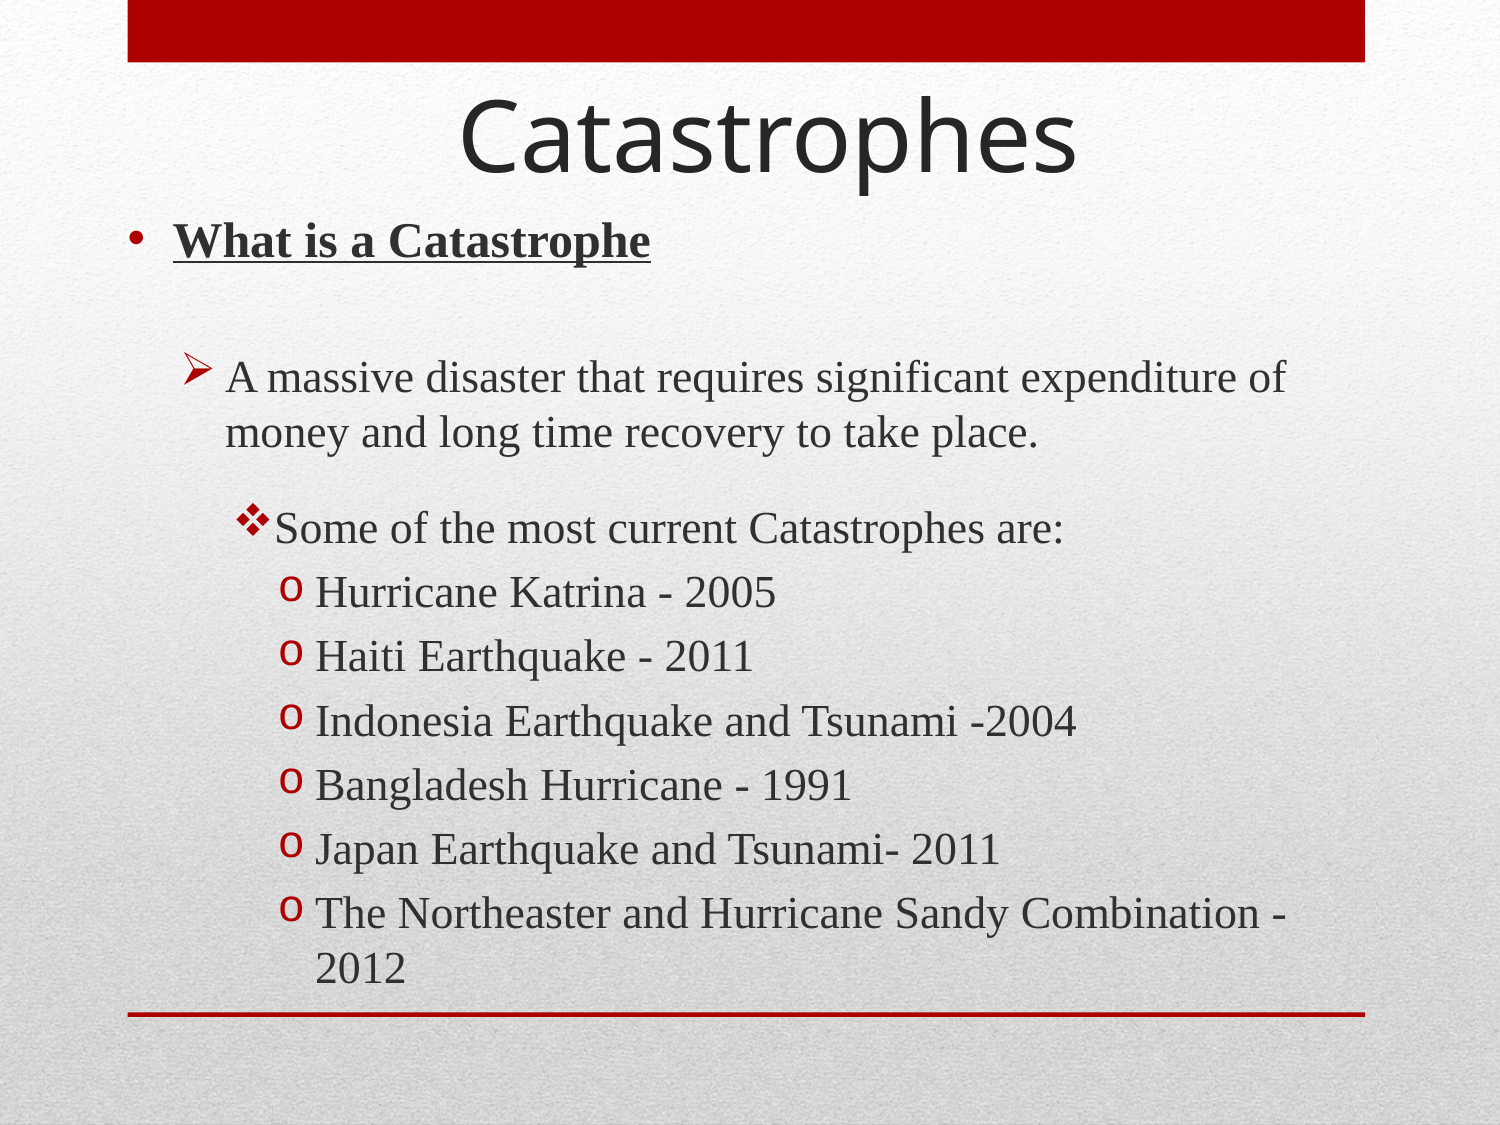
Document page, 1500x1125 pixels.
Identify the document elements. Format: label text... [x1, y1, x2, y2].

list What is a Catastrophe A massive disaster that requires significant expenditure of money and long time recovery to take place. Some of the most current Catastrophes are: Hurricane Katrina - 2005 Haiti Earthquake - 2011 Indonesia Earthquake and Tsunami -2004 Bangladesh Hurricane - 1991 Japan Earthquake and Tsunami- 2011 The Northeaster and Hurricane Sandy Combination - 2012 [112, 200, 1375, 1000]
title Catastrophes [200, 12, 1338, 200]
